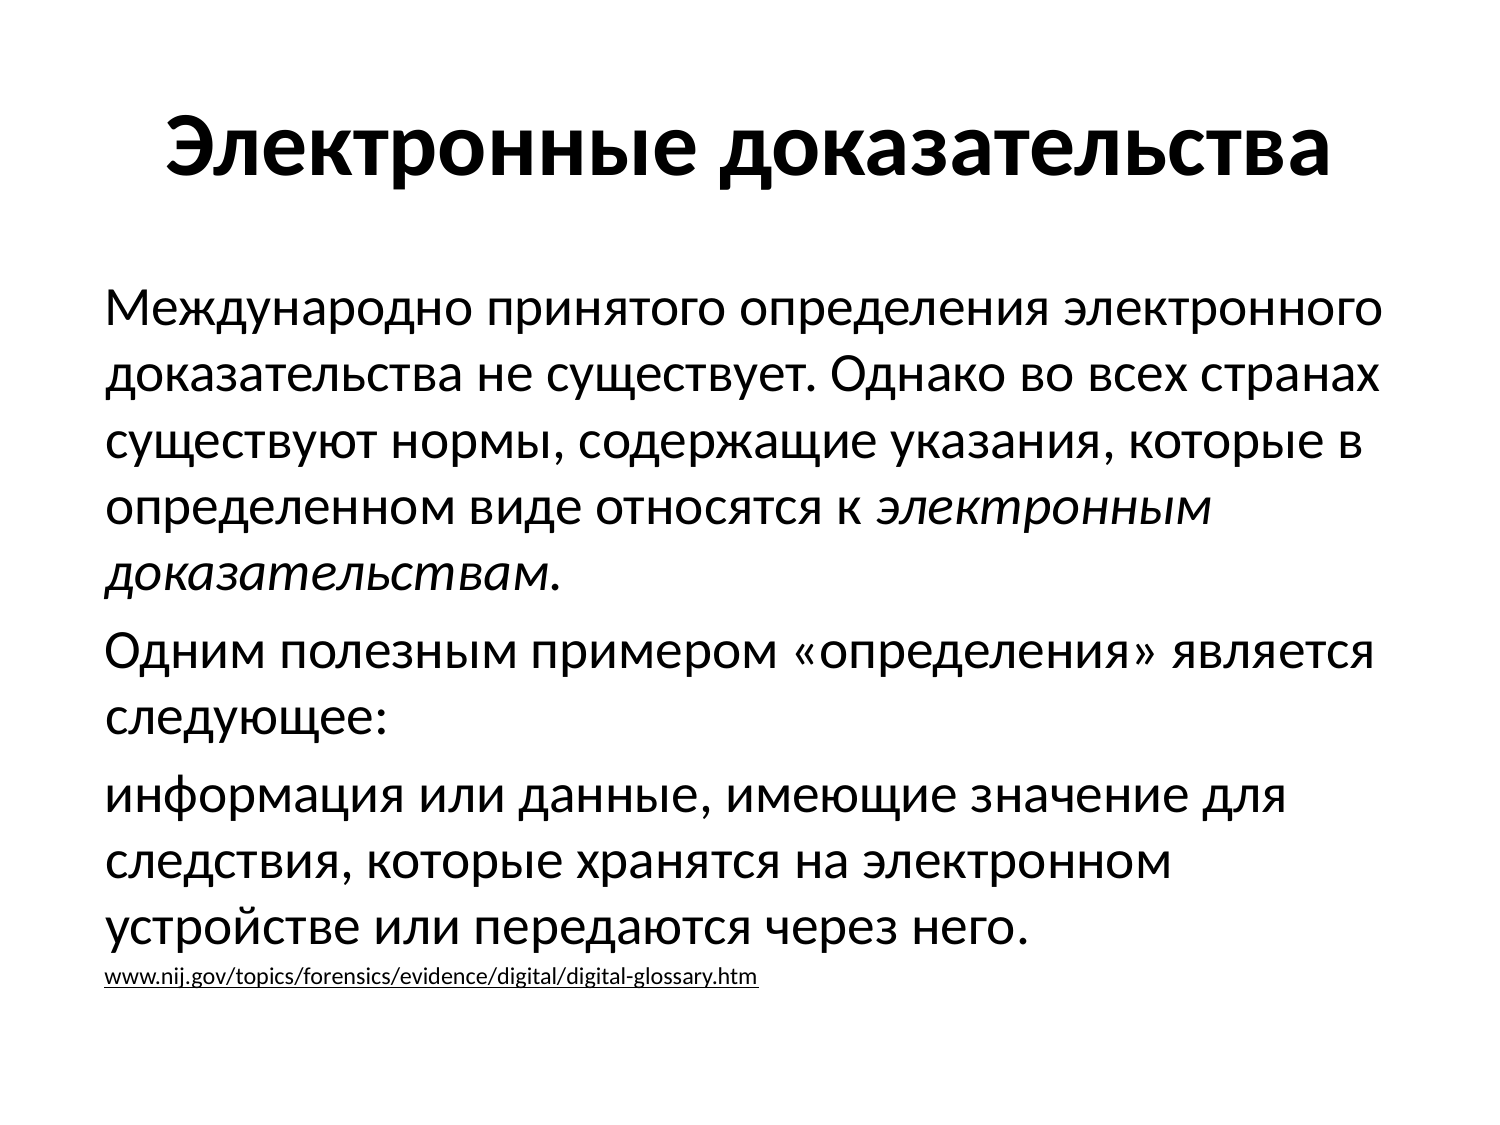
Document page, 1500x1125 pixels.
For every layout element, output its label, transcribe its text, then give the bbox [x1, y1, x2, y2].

title Электронные доказательства [74, 44, 1426, 233]
list Международно принятого определения электронного доказательства не существует. Однако во всех странах существуют нормы, содержащие указания, которые в определенном виде относятся к электронным доказательствам. Одним полезным примером «определения» является следующее: информация или данные, имеющие значение для следствия, которые хранятся на электронном устройстве или передаются через него. www.nij.gov/topics/forensics/evidence/digital/digital-glossary.htm [74, 262, 1426, 1006]
